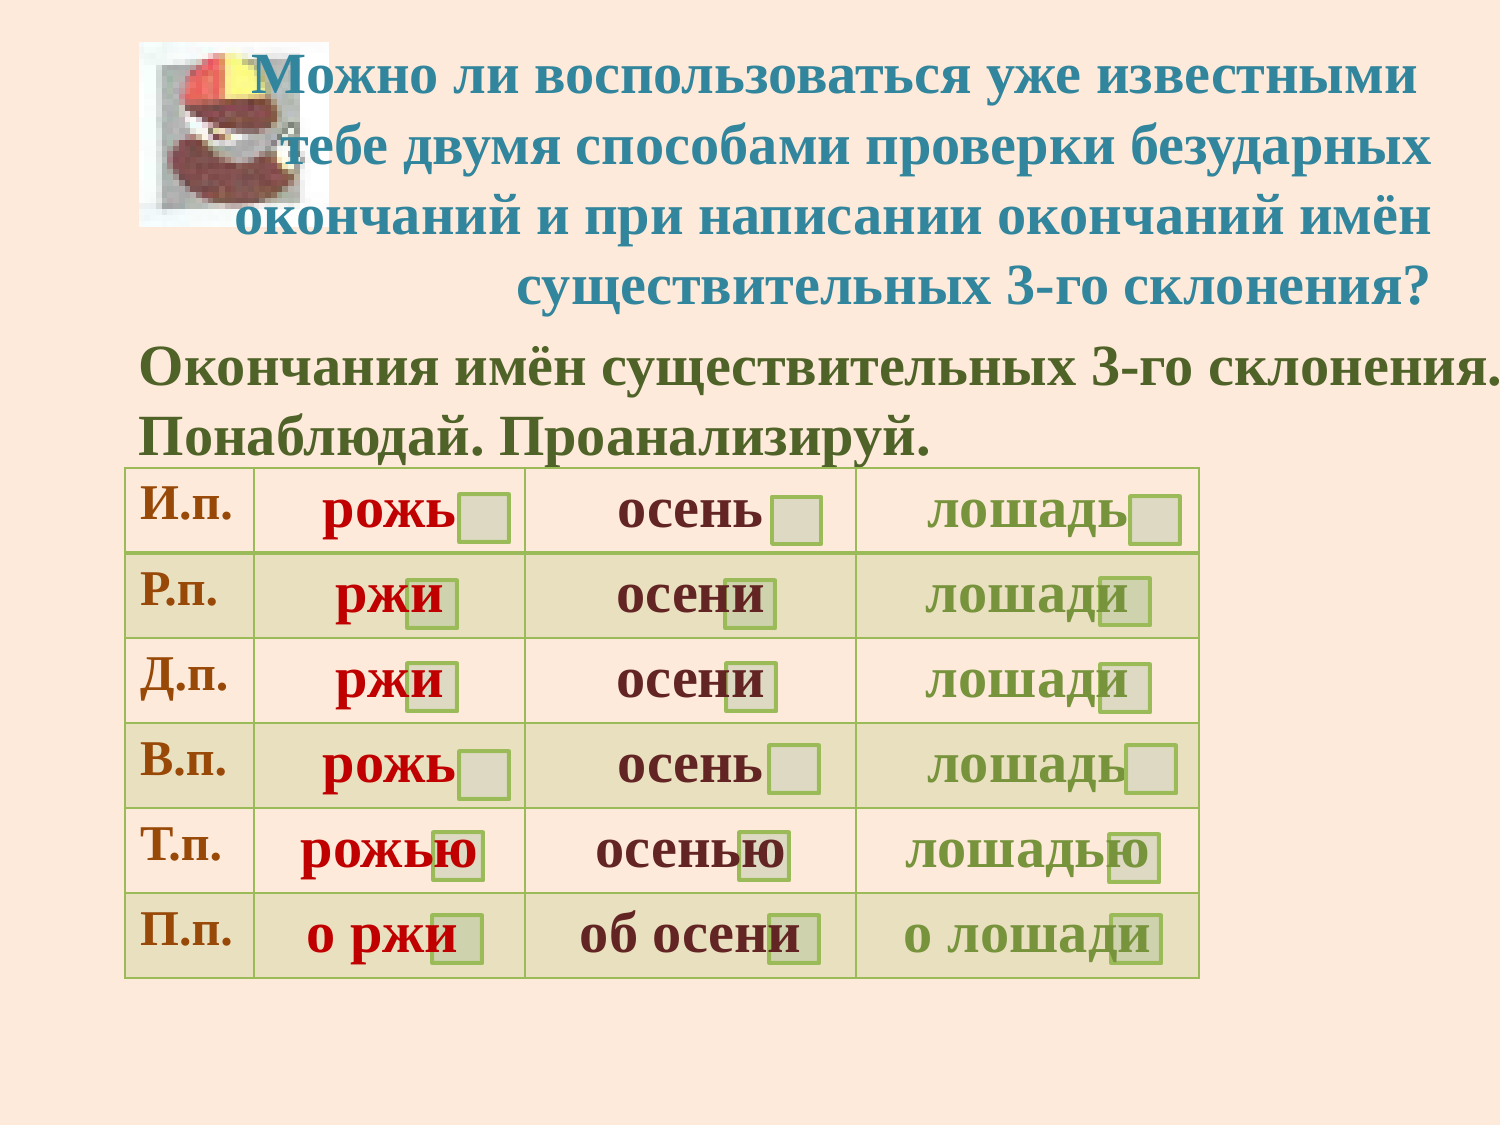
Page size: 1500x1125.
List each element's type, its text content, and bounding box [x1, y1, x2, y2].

picture [1098, 575, 1152, 628]
table_cell осени [526, 555, 855, 637]
table_cell рожь [255, 724, 524, 807]
table_cell ржи [255, 555, 524, 637]
picture [404, 661, 459, 713]
picture [1127, 494, 1182, 546]
picture [404, 578, 459, 630]
table_cell лошади [857, 555, 1198, 637]
table_header лошадь [857, 469, 1198, 551]
picture [1097, 662, 1152, 714]
picture [138, 42, 330, 228]
picture [1124, 743, 1179, 795]
picture [431, 830, 486, 882]
table_cell ржи [255, 639, 524, 722]
table_cell Р.п. [126, 555, 253, 637]
table_header И.п. [126, 469, 253, 551]
table_header осень [526, 469, 855, 551]
table_cell осень [526, 724, 855, 807]
picture [456, 749, 511, 802]
picture [767, 912, 822, 965]
table_cell лошади [857, 639, 1198, 722]
table_cell лошадью [857, 809, 1198, 892]
table_cell рожью [255, 809, 524, 892]
picture [723, 578, 777, 630]
picture [767, 743, 822, 795]
picture [1108, 912, 1163, 965]
table_cell осенью [526, 809, 855, 892]
picture [724, 661, 779, 713]
table_cell В.п. [126, 724, 253, 807]
picture [1106, 832, 1161, 885]
text_box Можно ли воспользоваться уже известными тебе двумя способами проверки безударных окончаний и при написании окончаний имён существительных 3-го склонения? [147, 19, 1447, 319]
table_header рожь [255, 469, 524, 551]
text_box [770, 495, 823, 546]
table_cell об осени [526, 894, 855, 977]
picture [456, 492, 511, 545]
table_cell о ржи [255, 894, 524, 977]
text_box Окончания имён существительных 3-го склонения. Понаблюдай. Проанализируй. [124, 319, 1500, 475]
table_cell лошадь [857, 724, 1198, 807]
table_cell Д.п. [126, 639, 253, 722]
picture [430, 912, 484, 965]
table_cell о лошади [857, 894, 1198, 977]
table_cell П.п. [126, 894, 253, 977]
table_cell осени [526, 639, 855, 722]
picture [736, 830, 791, 882]
table_cell Т.п. [126, 809, 253, 892]
